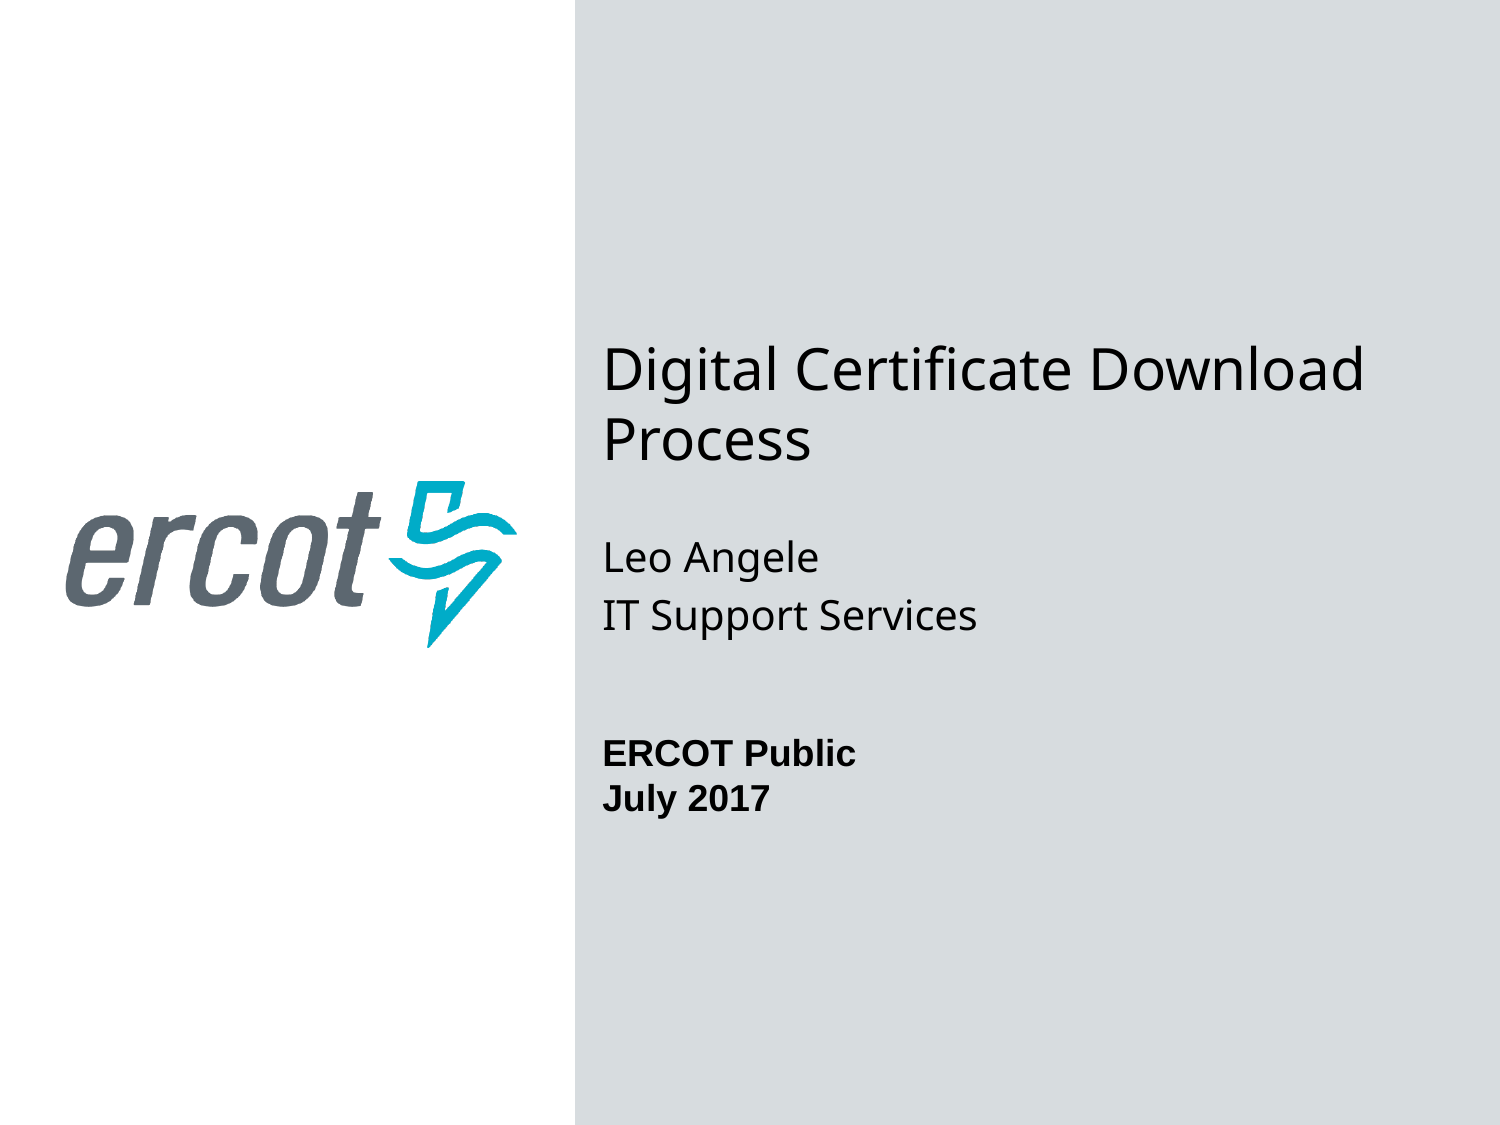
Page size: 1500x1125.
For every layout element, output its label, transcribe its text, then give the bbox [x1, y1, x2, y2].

text_box Digital Certificate Download Process Leo Angele IT Support Services ERCOT Public July 2017 [587, 324, 1500, 827]
picture [56, 471, 525, 654]
